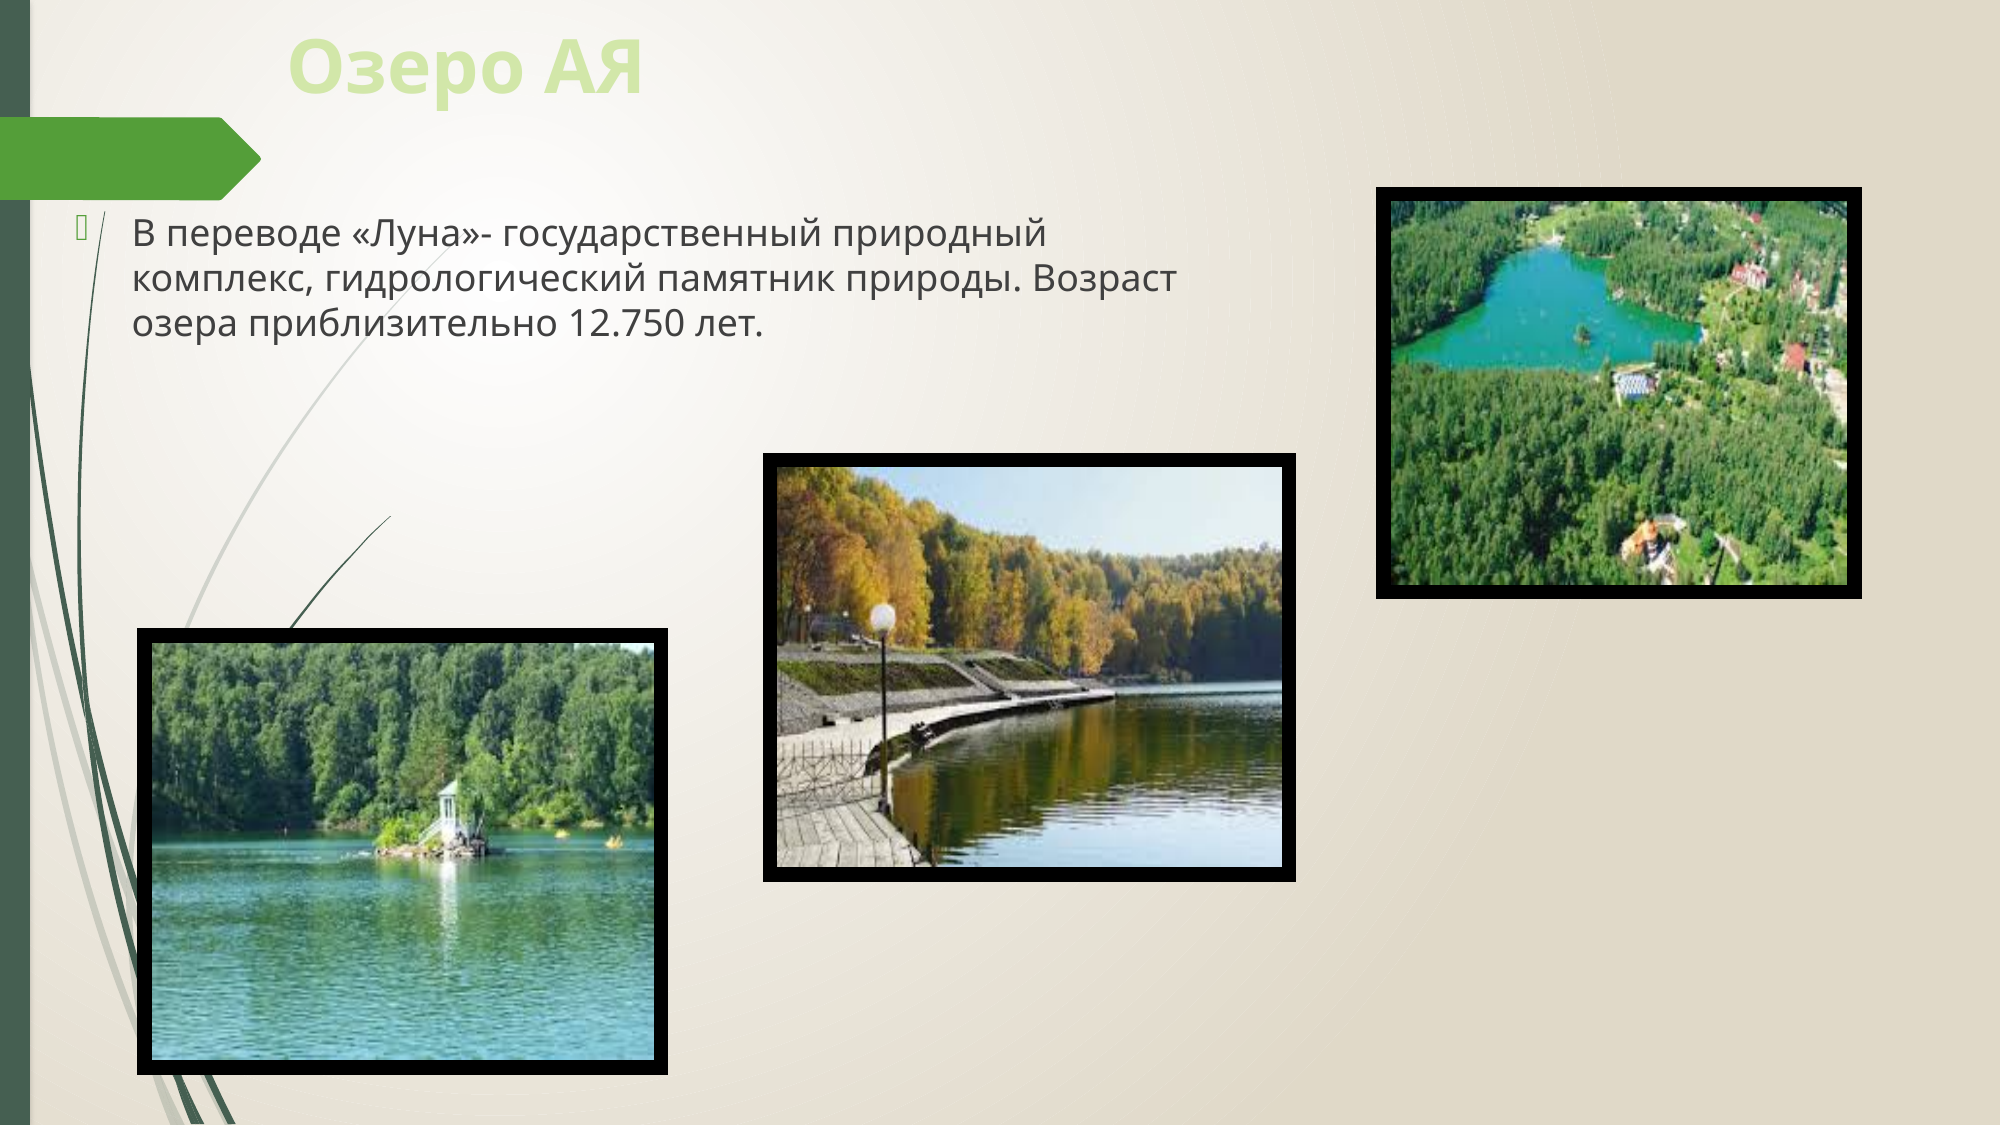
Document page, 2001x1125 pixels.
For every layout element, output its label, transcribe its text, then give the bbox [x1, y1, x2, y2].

picture [776, 466, 1282, 868]
title Озеро АЯ [271, 10, 1733, 221]
picture [151, 642, 654, 1061]
picture [1390, 201, 1848, 585]
list В переводе «Луна»- государственный природный комплекс, гидрологический памятник природы. Возраст озера приблизительно 12.750 лет. [60, 201, 1248, 543]
